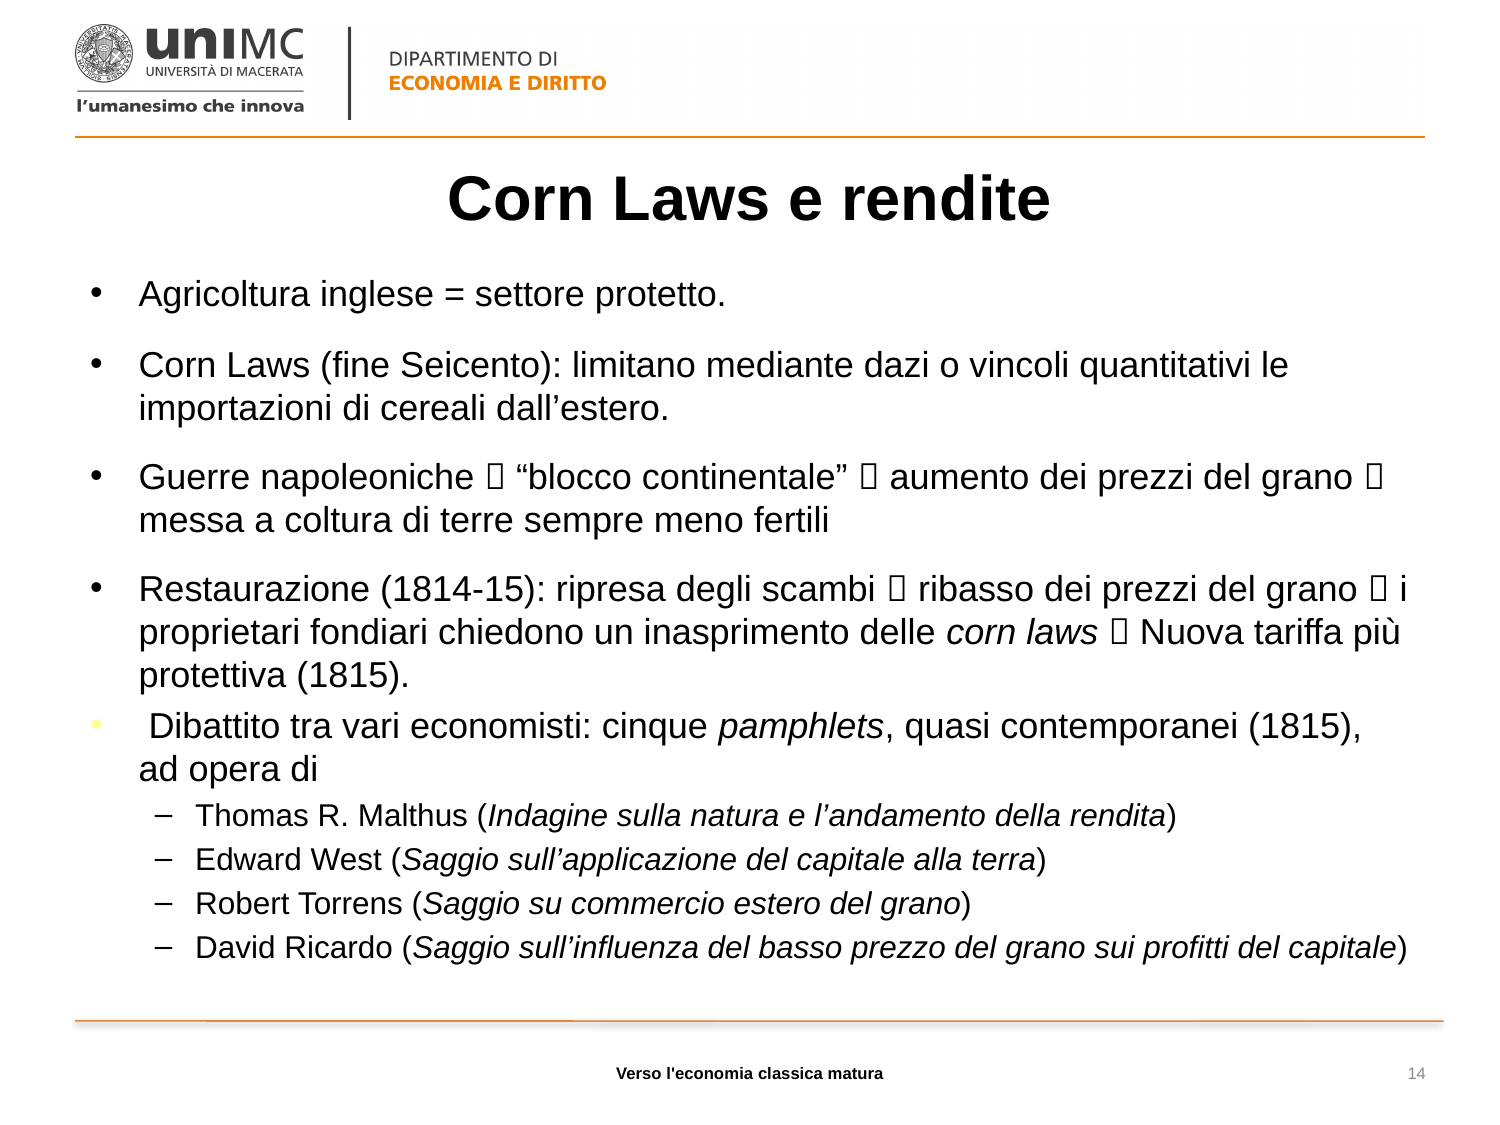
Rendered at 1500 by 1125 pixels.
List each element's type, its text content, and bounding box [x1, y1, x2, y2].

title Corn Laws e rendite [75, 149, 1425, 241]
slide_number 14 [1091, 1042, 1442, 1103]
footer Verso l'economia classica matura [512, 1042, 988, 1103]
picture [75, 24, 1425, 138]
list Agricoltura inglese = settore protetto. Corn Laws (fine Seicento): limitano mediante dazi o vincoli quantitativi le importazioni di cereali dall’estero. Guerre napoleoniche  “blocco continentale”  aumento dei prezzi del grano  messa a coltura di terre sempre meno fertili Restaurazione (1814-15): ripresa degli scambi  ribasso dei prezzi del grano  i proprietari fondiari chiedono un inasprimento delle corn laws  Nuova tariffa più protettiva (1815). Dibattito tra vari economisti: cinque pamphlets, quasi contemporanei (1815), ad opera di Thomas R. Malthus (Indagine sulla natura e l’andamento della rendita) Edward West (Saggio sull’applicazione del capitale alla terra) Robert Torrens (Saggio su commercio estero del grano) David Ricardo (Saggio sull’influenza del basso prezzo del grano sui profitti del capitale) [75, 262, 1425, 1005]
